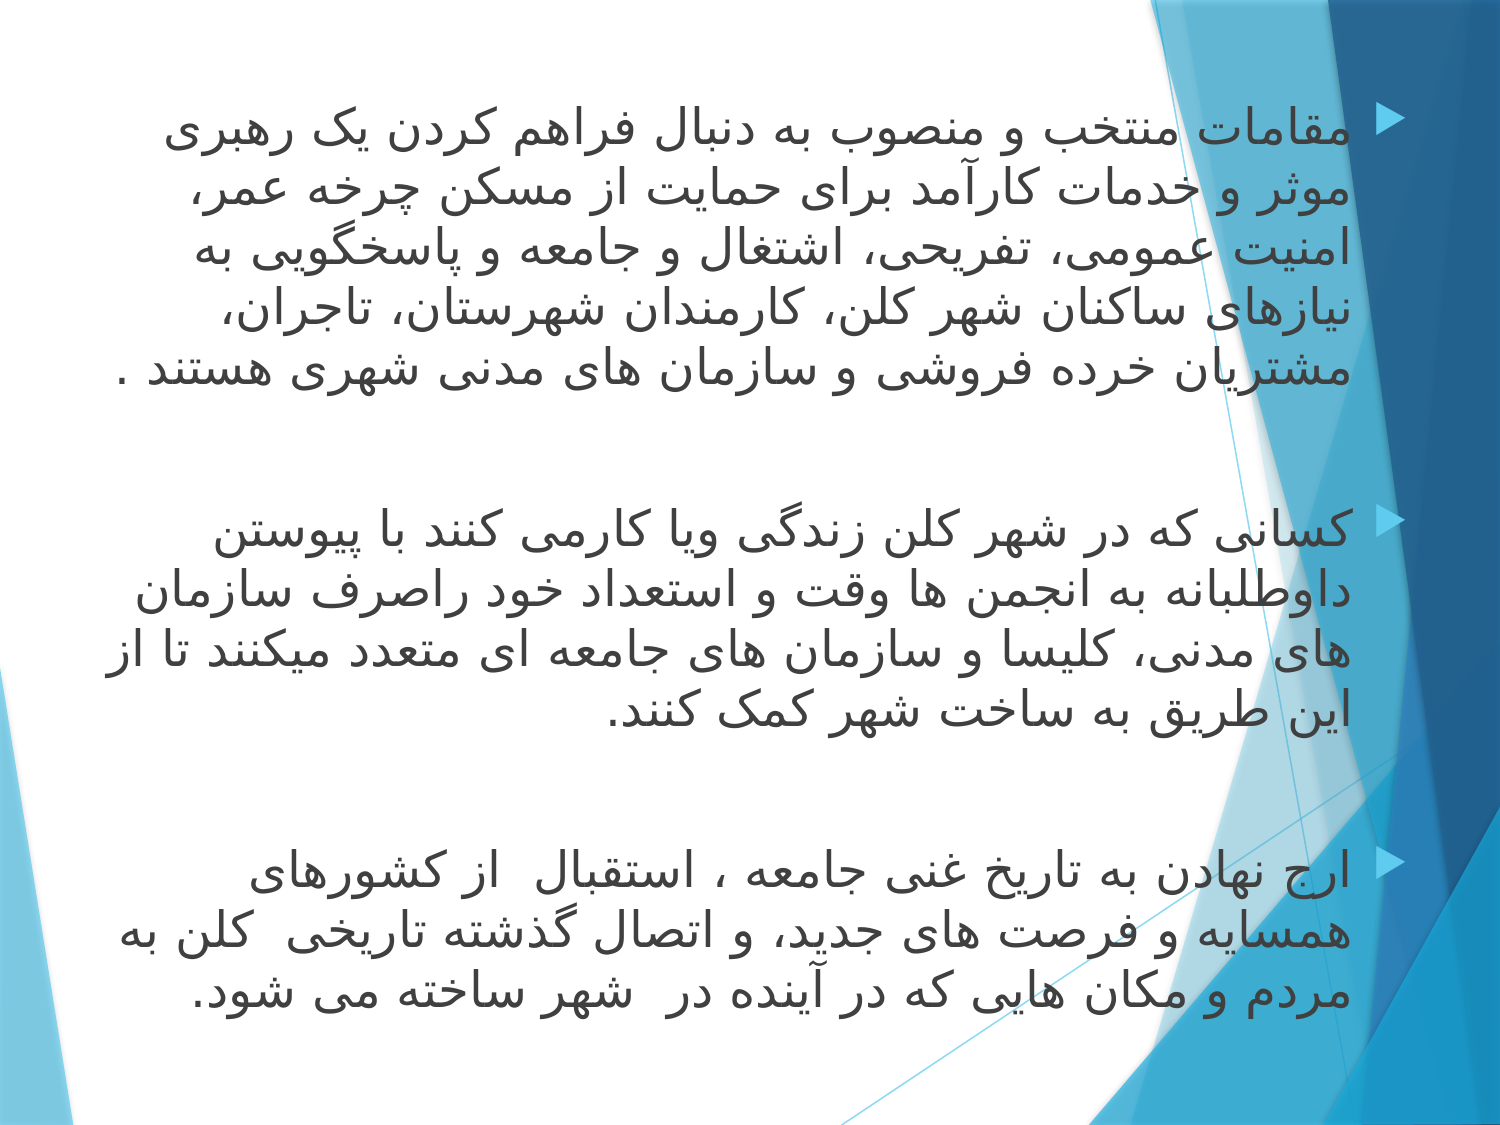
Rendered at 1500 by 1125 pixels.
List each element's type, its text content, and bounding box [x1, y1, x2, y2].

list مقامات منتخب و منصوب به دنبال فراهم کردن یک رهبری موثر و خدمات کارآمد برای حمایت از مسکن چرخه عمر، امنیت عمومی، تفریحی، اشتغال و جامعه و پاسخگویی به نیازهای ساکنان شهر کلن، کارمندان شهرستان، تاجران، مشتریان خرده فروشی و سازمان های مدنی شهری هستند . کسانی که در شهر کلن زندگی ویا کارمی کنند با پیوستن داوطلبانه به انجمن ها وقت و استعداد خود راصرف سازمان های مدنی، کلیسا و سازمان های جامعه ای متعدد میکنند تا از این طریق به ساخت شهر کمک کنند. ارج نهادن به تاریخ غنی جامعه ، استقبال از کشورهای همسایه و فرصت های جدید، و اتصال گذشته تاریخی کلن به مردم و مکان هایی که در آینده در شهر ساخته می شود. [82, 86, 1425, 965]
